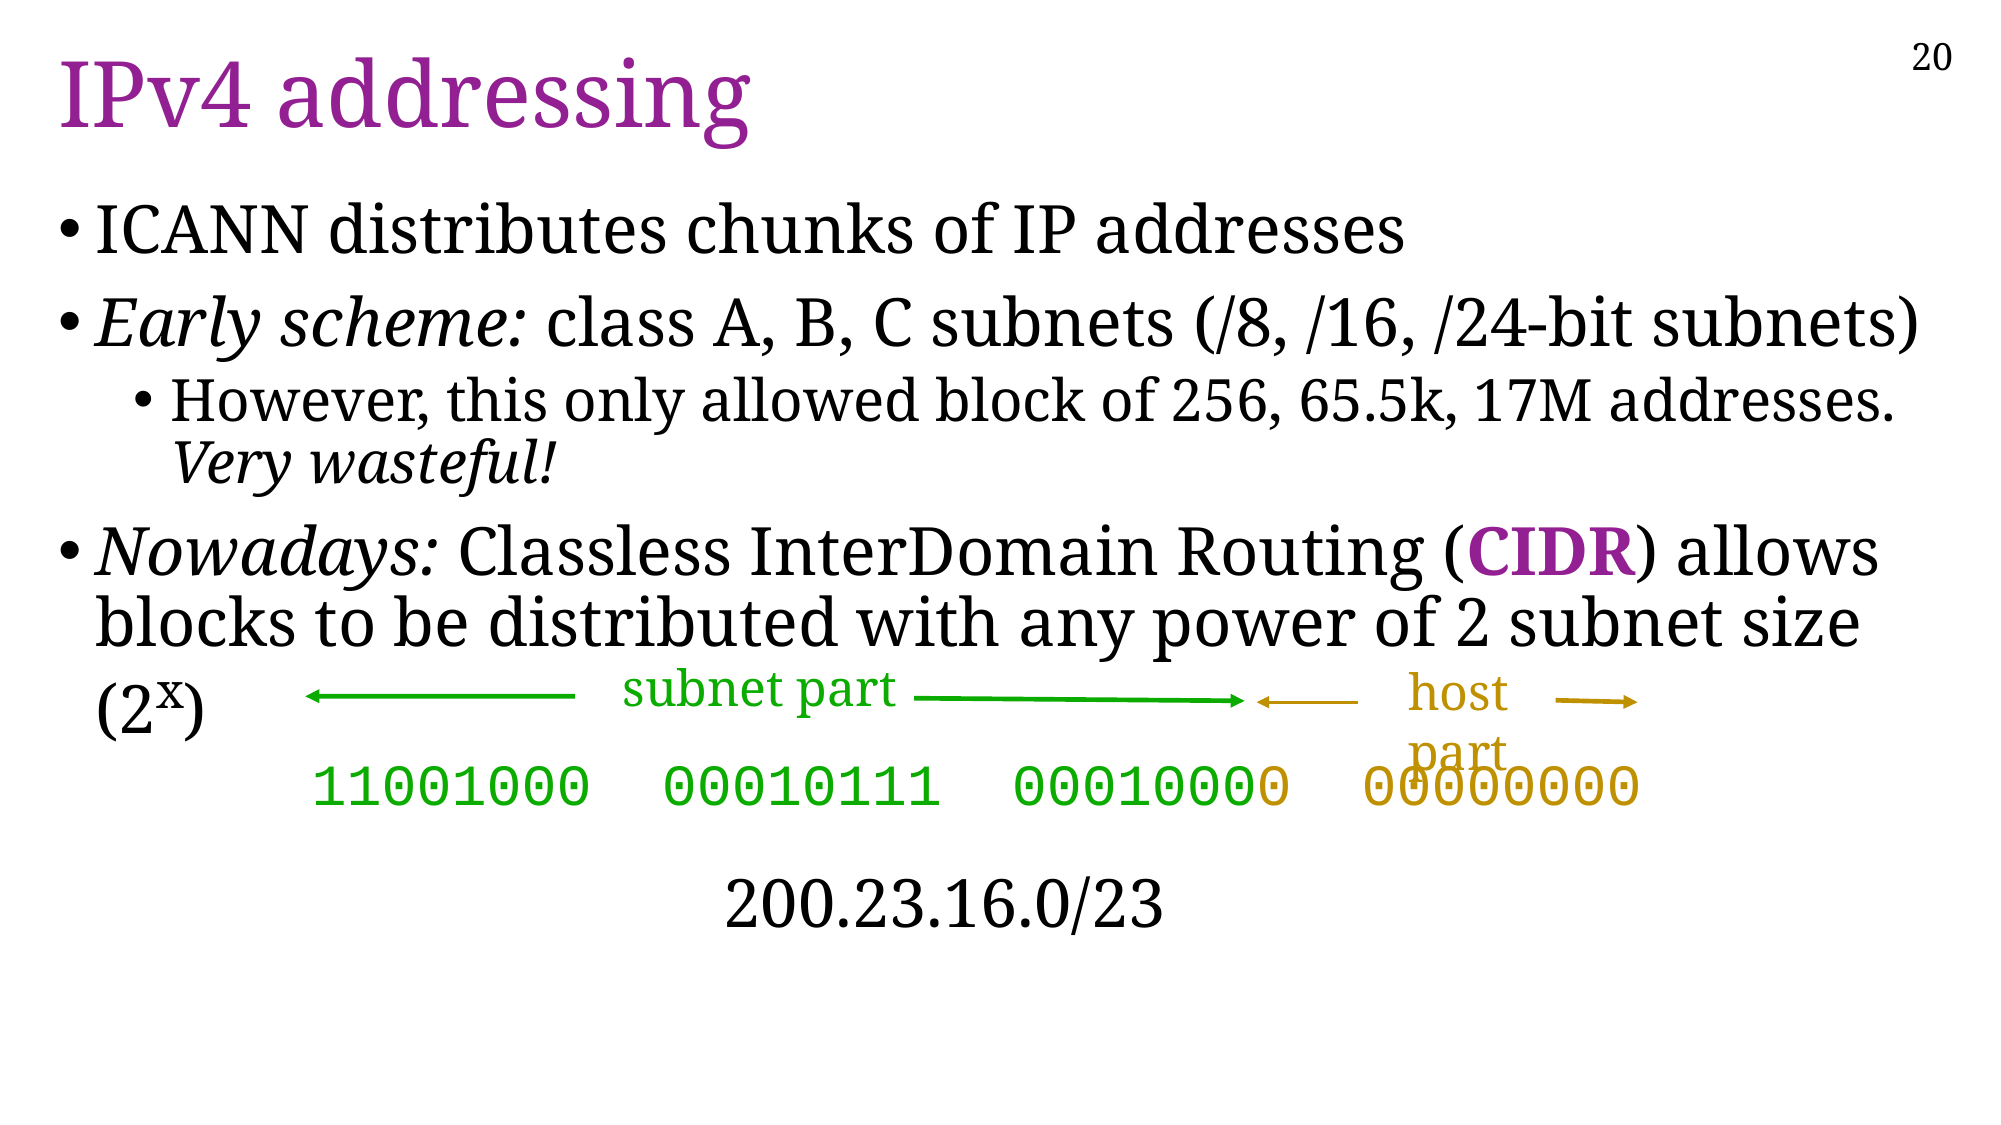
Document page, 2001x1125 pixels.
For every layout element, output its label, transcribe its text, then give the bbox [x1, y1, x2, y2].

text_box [292, 648, 1662, 950]
title IPv4 addressing [43, 25, 1953, 171]
list ICANN distributes chunks of IP addresses Early scheme: class A, B, C subnets (/8, /16, /24-bit subnets) However, this only allowed block of 256, 65.5k, 17M addresses. Very wasteful! Nowadays: Classless InterDomain Routing (CIDR) allows blocks to be distributed with any power of 2 subnet size (2x) [43, 188, 1953, 684]
